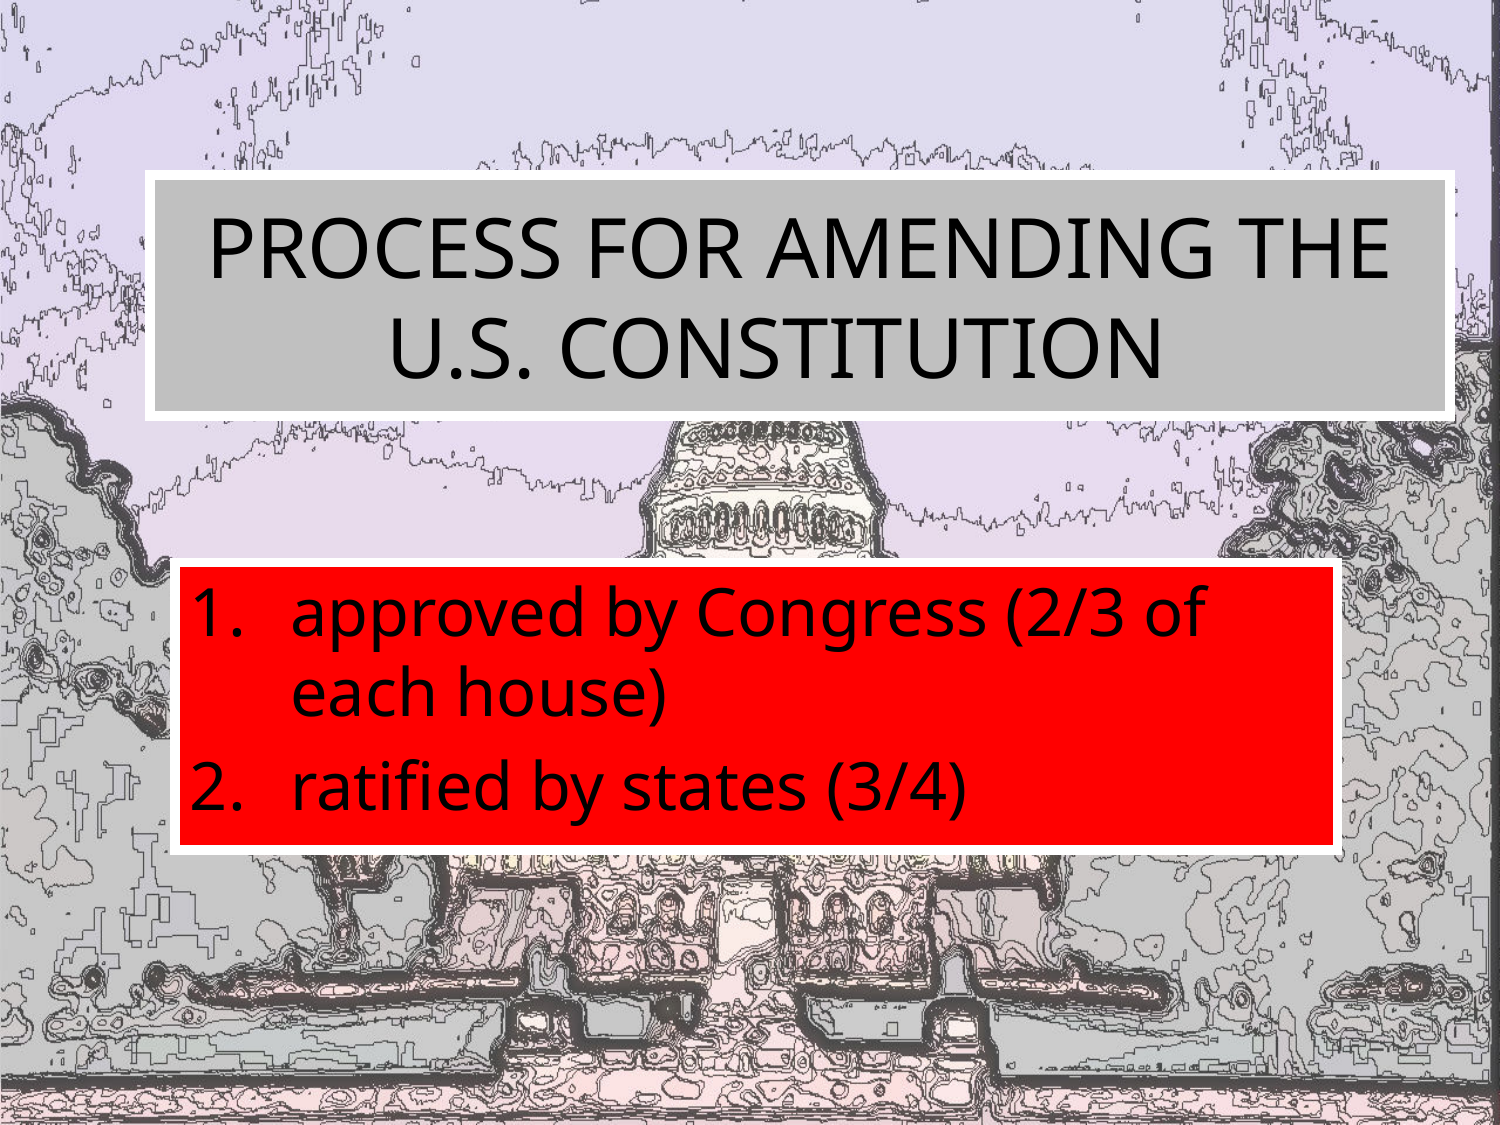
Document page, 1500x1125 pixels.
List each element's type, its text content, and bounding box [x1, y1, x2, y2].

picture [0, 0, 1500, 1125]
title PROCESS FOR AMENDING THE U.S. CONSTITUTION [150, 174, 1450, 417]
subtitle approved by Congress (2/3 of each house) ratified by states (3/4) [174, 562, 1338, 850]
